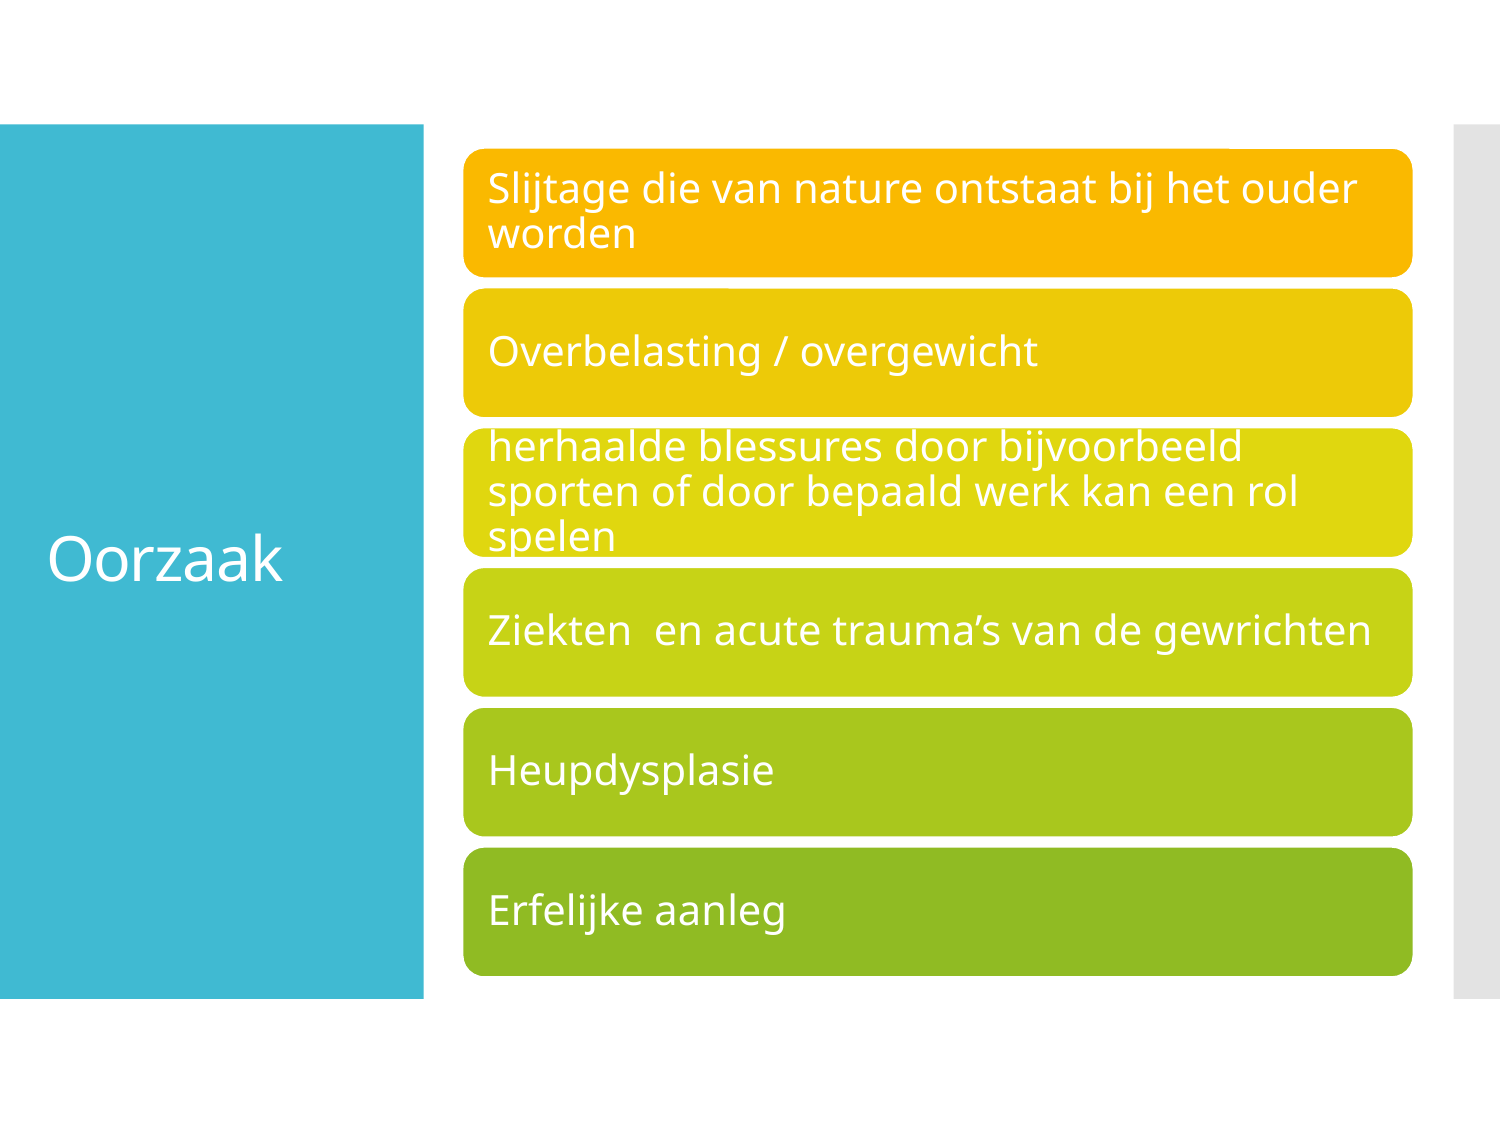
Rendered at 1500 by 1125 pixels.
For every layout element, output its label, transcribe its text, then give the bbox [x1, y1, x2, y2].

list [462, 145, 1414, 980]
title Oorzaak [31, 184, 394, 940]
